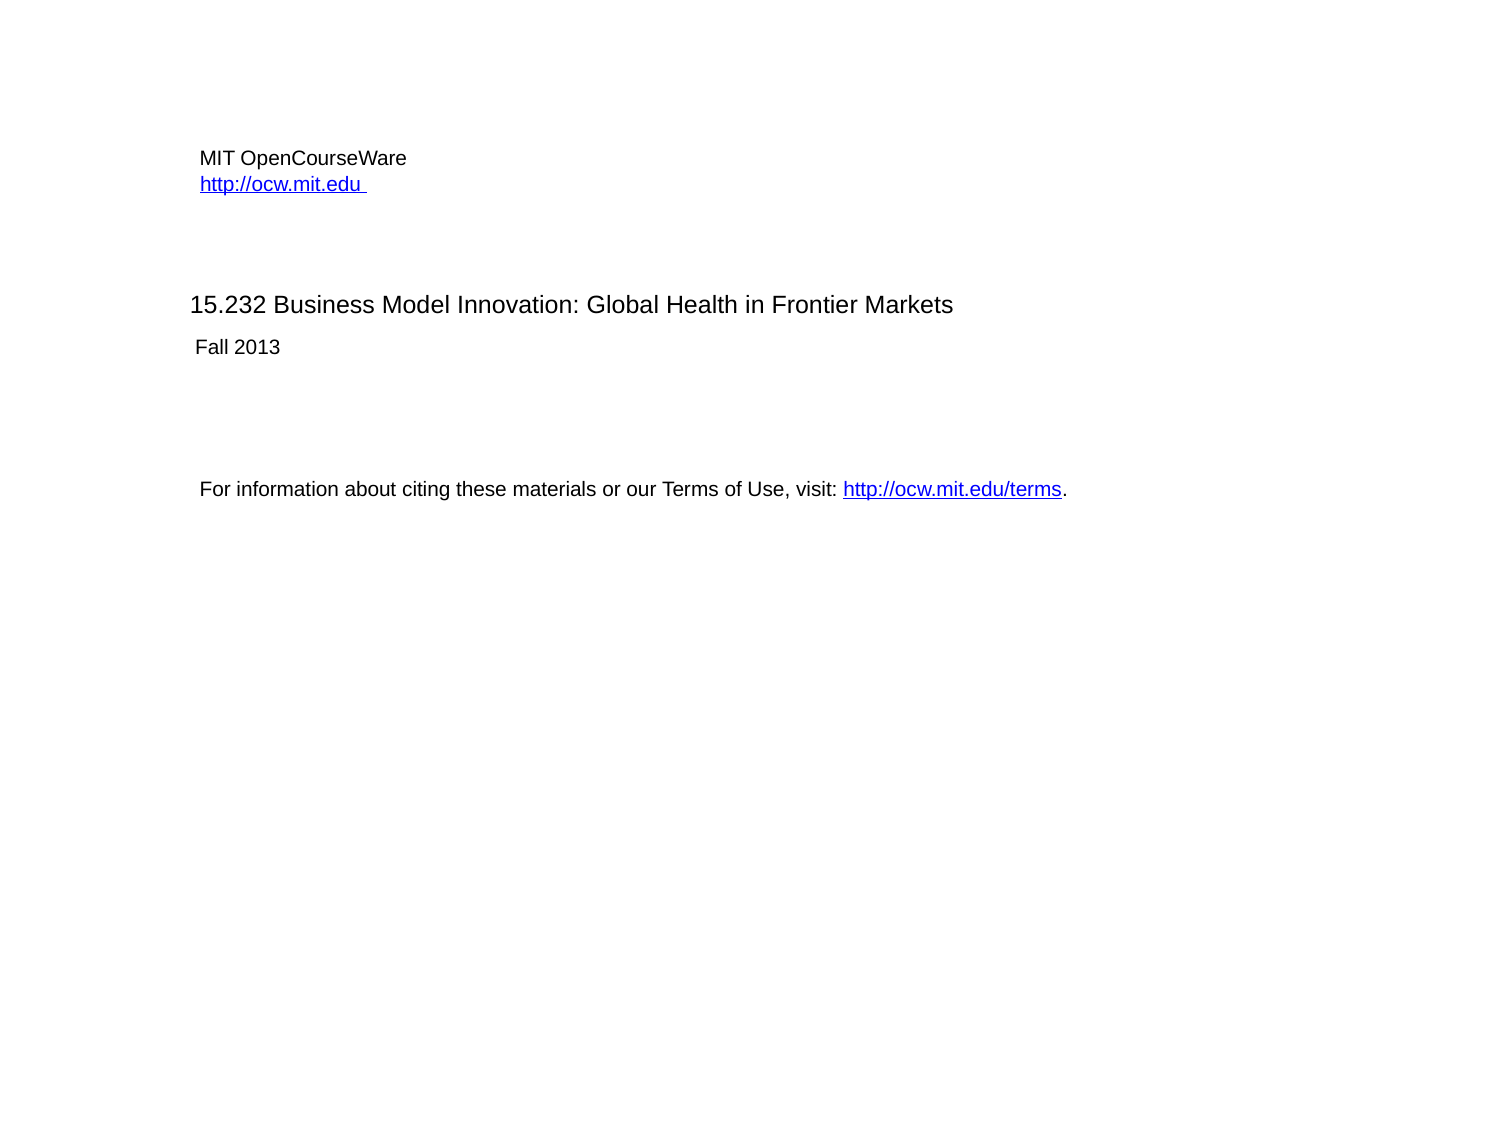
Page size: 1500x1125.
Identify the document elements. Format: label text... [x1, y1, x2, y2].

text_box 15.232 Business Model Innovation: Global Health in Frontier Markets [174, 280, 1173, 326]
text_box Fall 2013 [180, 326, 296, 366]
text_box http://ocw.mit.edu [179, 162, 387, 203]
text_box For information about citing these materials or our Terms of Use, visit: http://ocw.mit.edu/terms. [184, 468, 1151, 508]
text_box MIT OpenCourseWare [184, 137, 445, 203]
